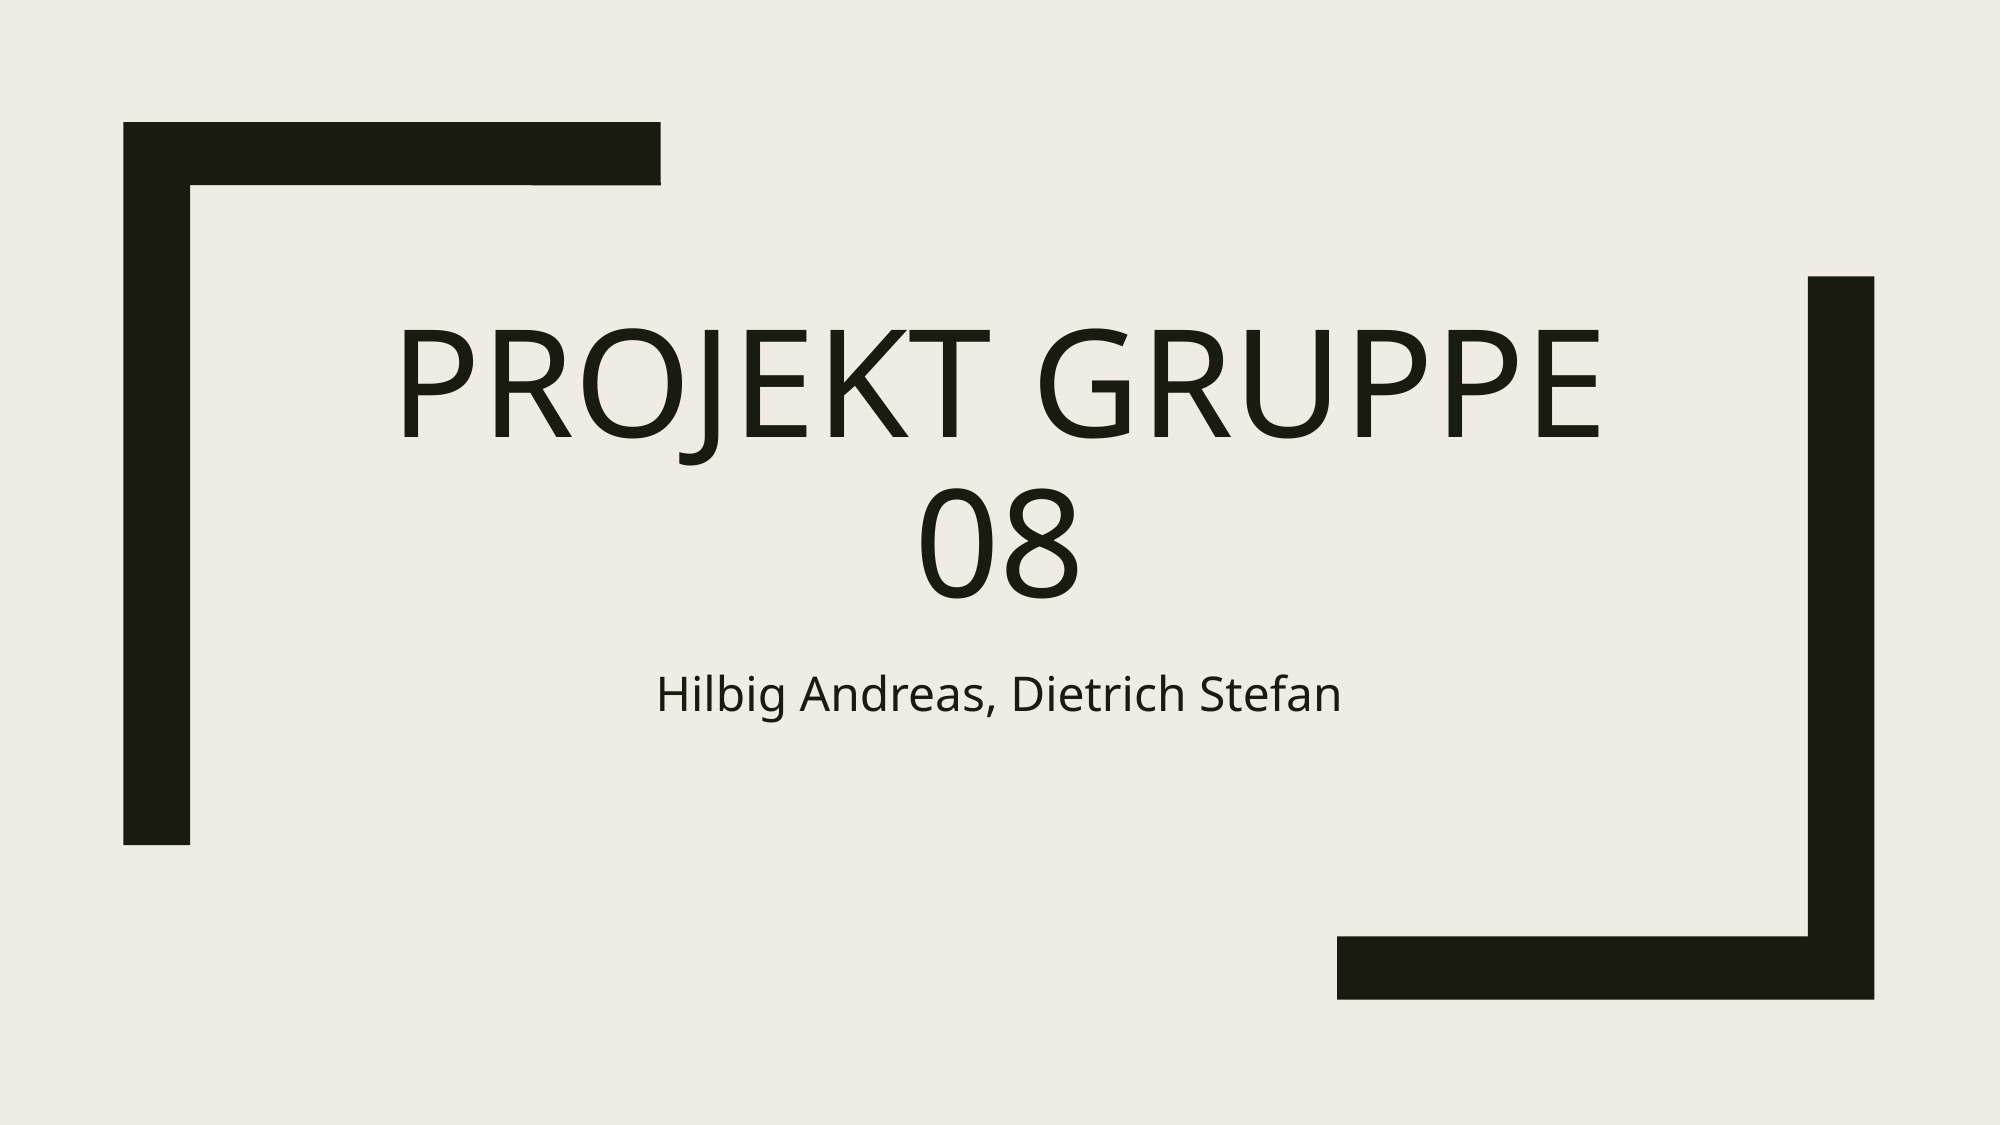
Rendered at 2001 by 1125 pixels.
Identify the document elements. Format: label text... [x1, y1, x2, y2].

title Projekt Gruppe 08 [314, 293, 1686, 638]
subtitle Hilbig Andreas, Dietrich Stefan [439, 649, 1561, 828]
